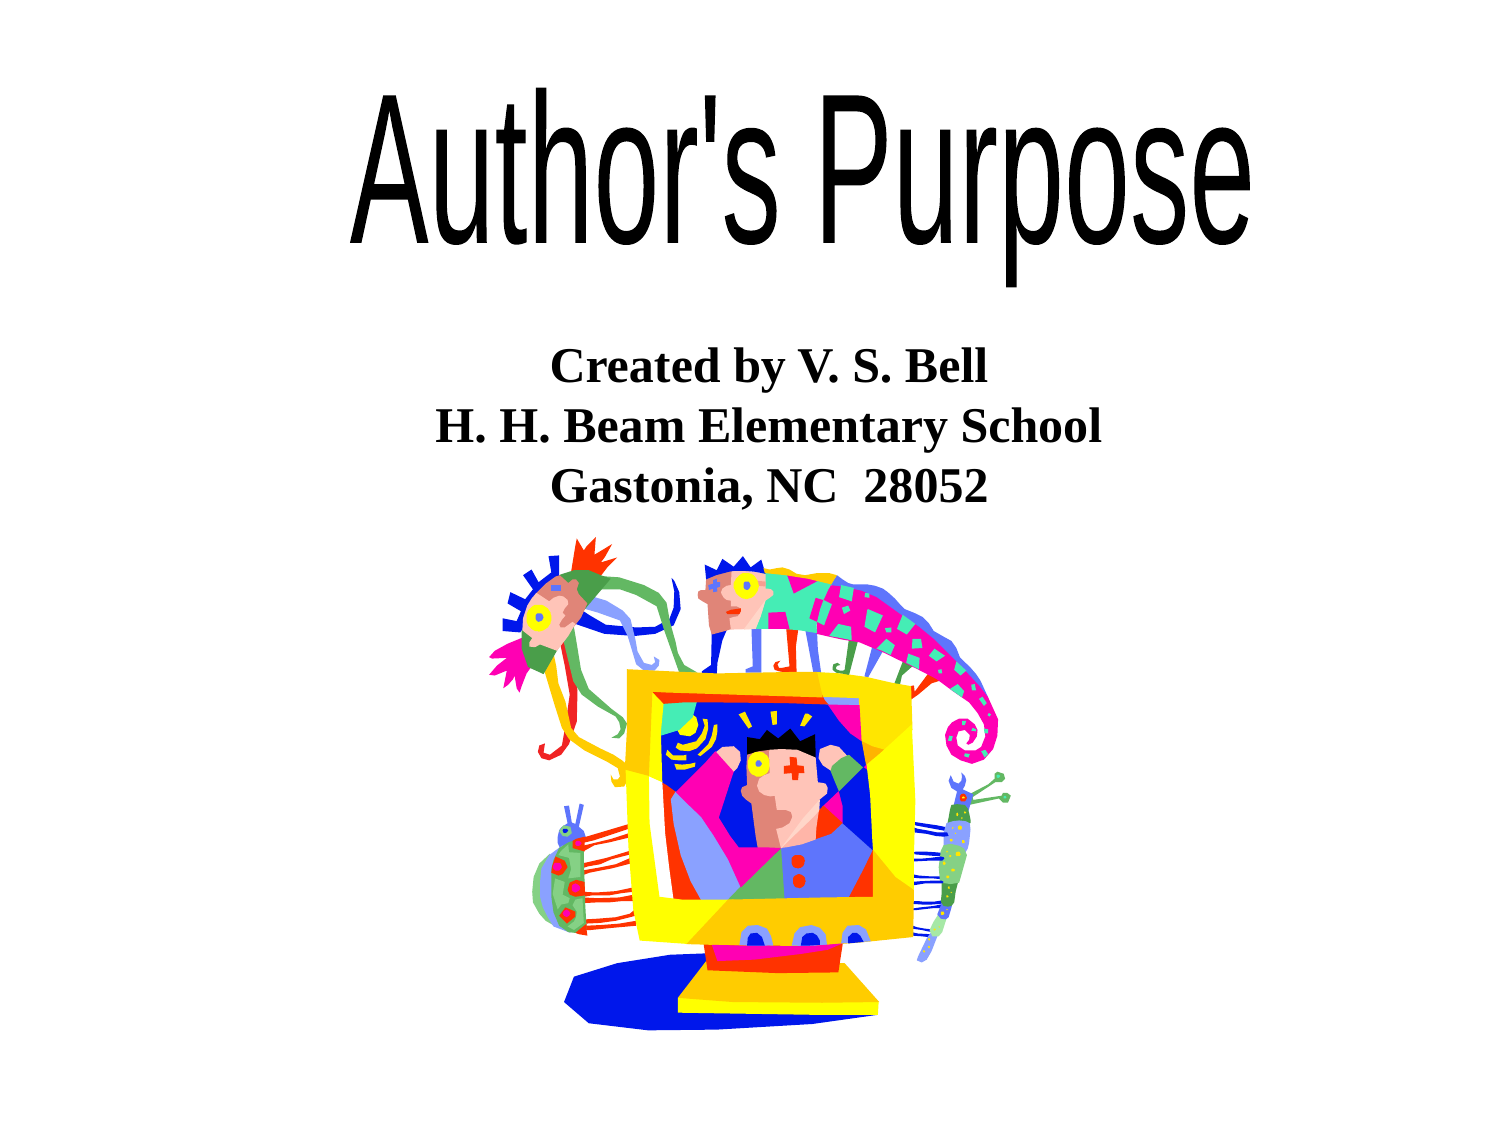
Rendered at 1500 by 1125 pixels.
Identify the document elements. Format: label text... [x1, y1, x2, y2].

text_box Created by V. S. Bell H. H. Beam Elementary School Gastonia, NC 28052 [420, 324, 1118, 520]
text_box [474, 524, 1026, 1045]
